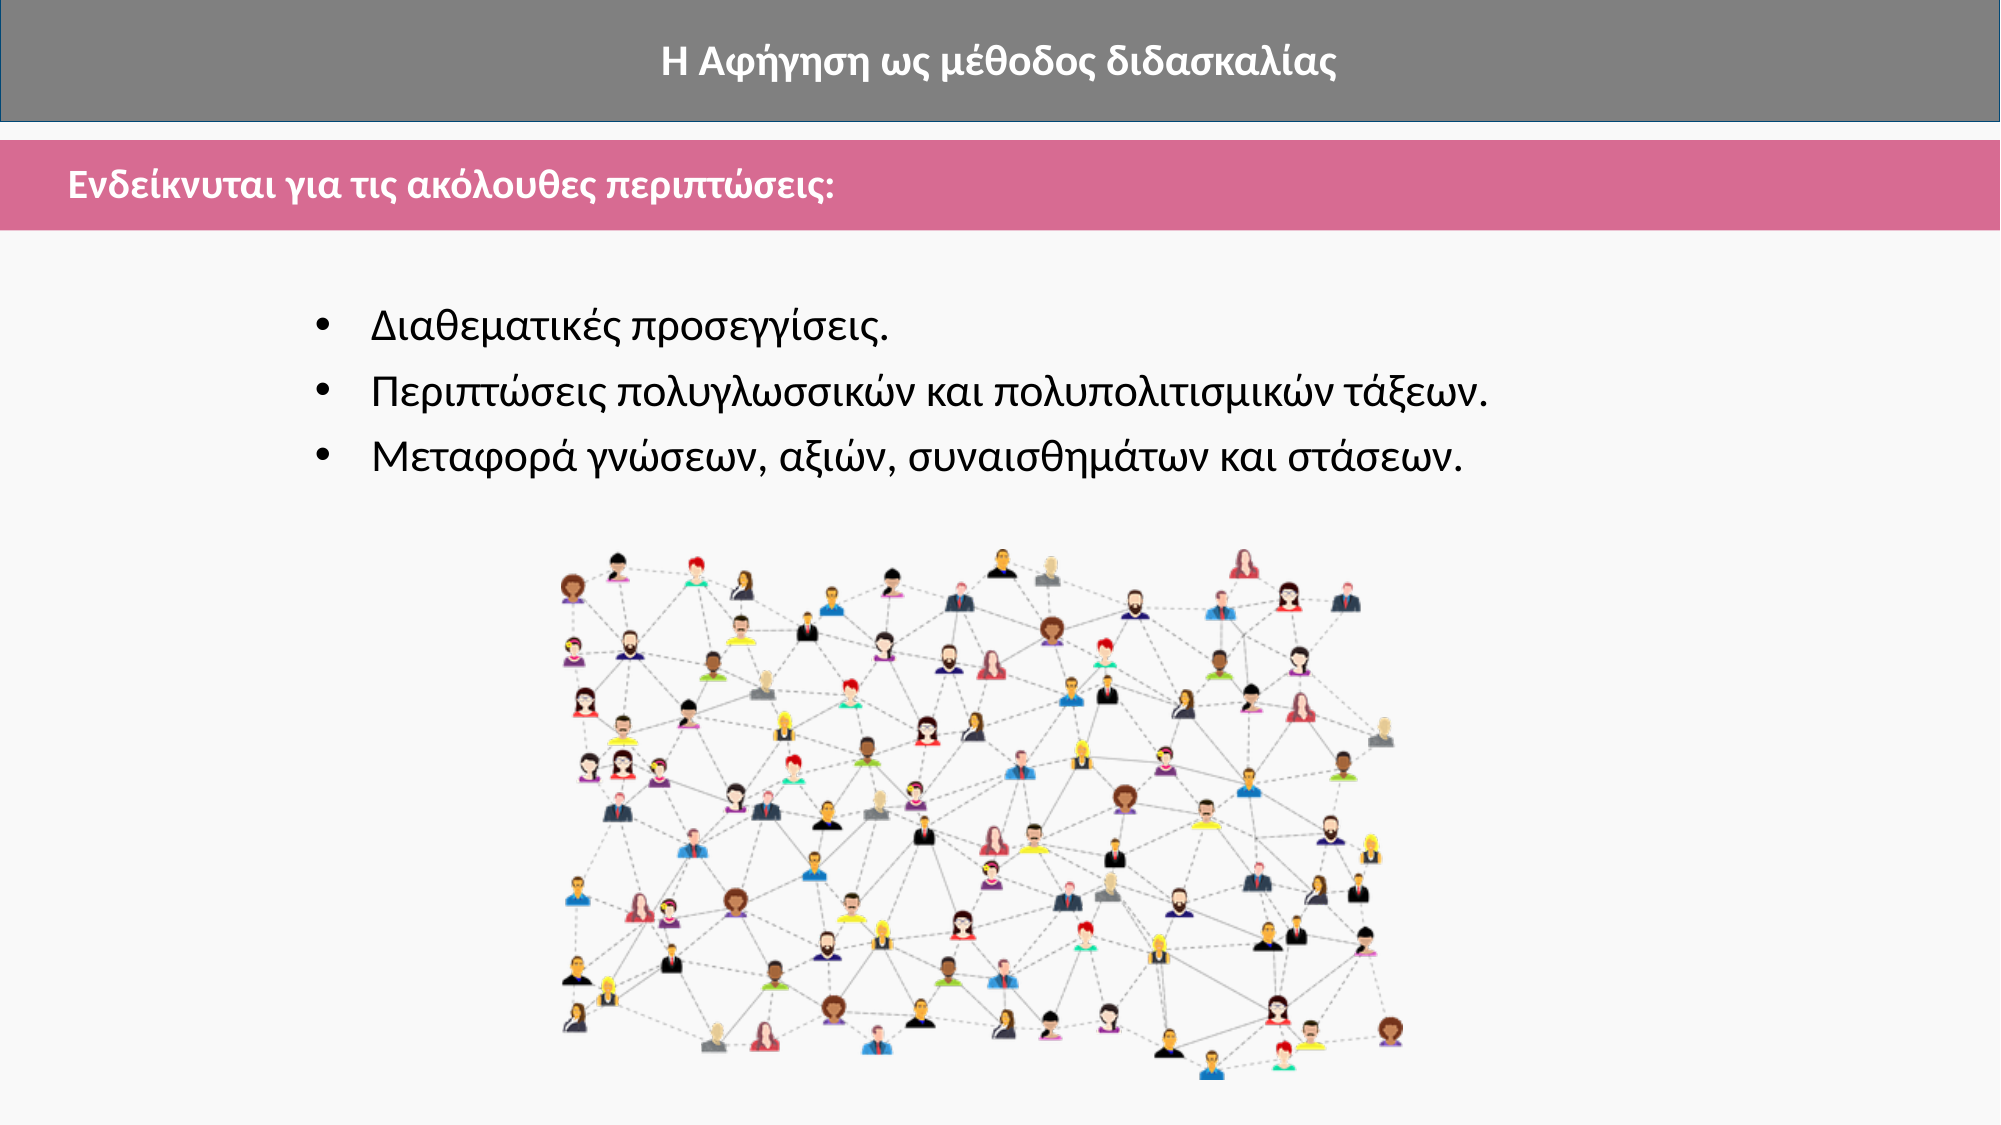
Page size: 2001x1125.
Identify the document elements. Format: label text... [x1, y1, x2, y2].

list Διαθεματικές προσεγγίσεις. Περιπτώσεις πολυγλωσσικών και πολυπολιτισμικών τάξεων. Μεταφορά γνώσεων, αξιών, συναισθημάτων και στάσεων. [300, 293, 1659, 1081]
picture [560, 549, 1403, 1080]
title Η Αφήγηση ως μέθοδος διδασκαλίας [60, 0, 1938, 122]
list Ενδείκνυται για τις ακόλουθες περιπτώσεις: [0, 140, 2000, 231]
